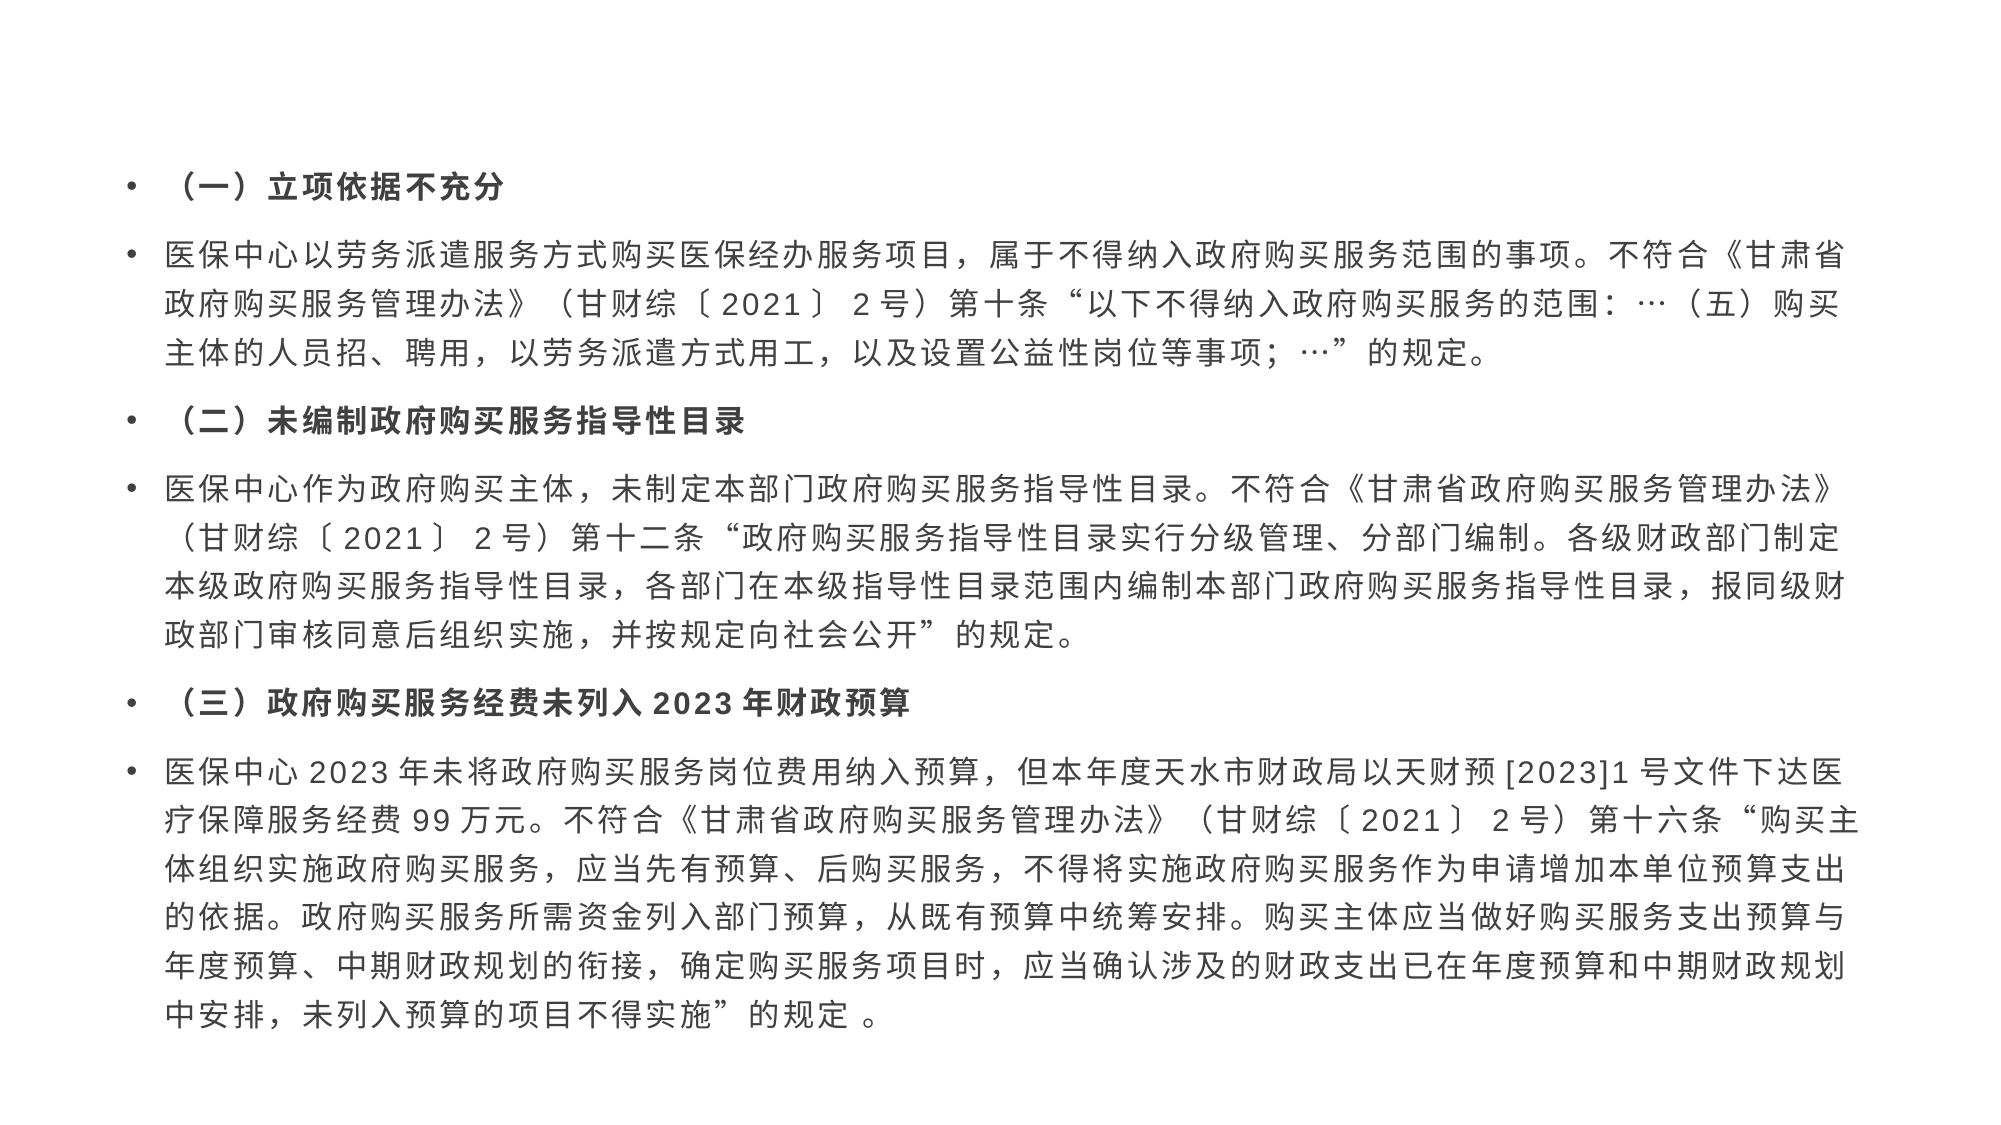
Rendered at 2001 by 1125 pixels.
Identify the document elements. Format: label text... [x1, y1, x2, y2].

list （一）立项依据不充分 医保中心以劳务派遣服务方式购买医保经办服务项目，属于不得纳入政府购买服务范围的事项。不符合《甘肃省政府购买服务管理办法》（甘财综〔2021〕2号）第十条“以下不得纳入政府购买服务的范围：…（五）购买主体的人员招、聘用，以劳务派遣方式用工，以及设置公益性岗位等事项；…”的规定。 （二）未编制政府购买服务指导性目录 医保中心作为政府购买主体，未制定本部门政府购买服务指导性目录。不符合《甘肃省政府购买服务管理办法》（甘财综〔2021〕2号）第十二条“政府购买服务指导性目录实行分级管理、分部门编制。各级财政部门制定本级政府购买服务指导性目录，各部门在本级指导性目录范围内编制本部门政府购买服务指导性目录，报同级财政部门审核同意后组织实施，并按规定向社会公开”的规定。 （三）政府购买服务经费未列入2023年财政预算 医保中心2023年未将政府购买服务岗位费用纳入预算，但本年度天水市财政局以天财预[2023]1号文件下达医疗保障服务经费99万元。不符合《甘肃省政府购买服务管理办法》（甘财综〔2021〕2号）第十六条“购买主体组织实施政府购买服务，应当先有预算、后购买服务，不得将实施政府购买服务作为申请增加本单位预算支出的依据。政府购买服务所需资金列入部门预算，从既有预算中统筹安排。购买主体应当做好购买服务支出预算与年度预算、中期财政规划的衔接，确定购买服务项目时，应当确认涉及的财政支出已在年度预算和中期财政规划中安排，未列入预算的项目不得实施”的规定 。 [109, 156, 1891, 1041]
